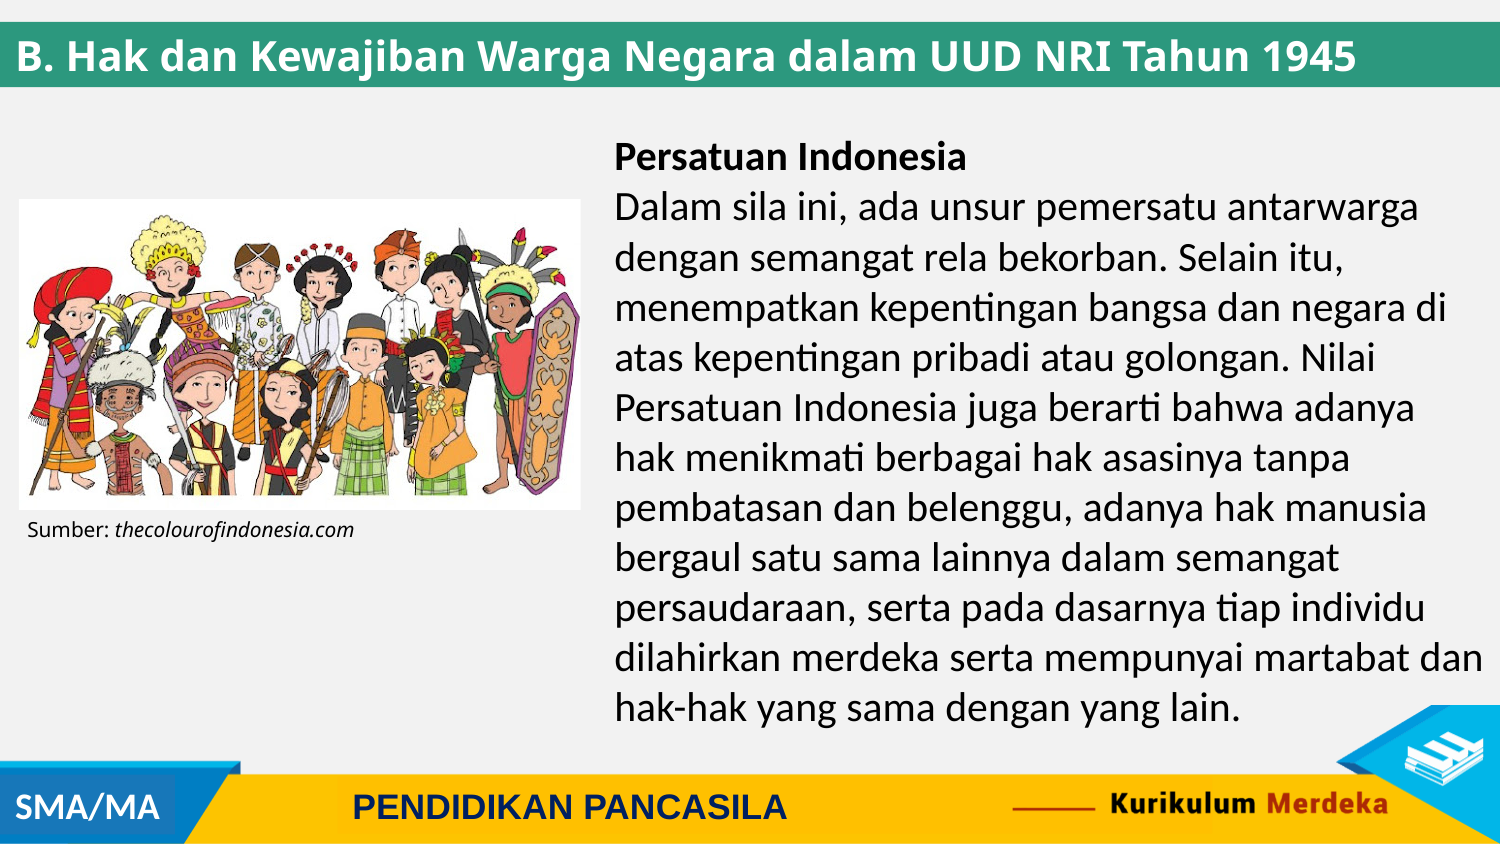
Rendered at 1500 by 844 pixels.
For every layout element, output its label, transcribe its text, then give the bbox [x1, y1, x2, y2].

text_box Sumber: thecolourofindonesia.com [12, 509, 373, 550]
text_box B. Hak dan Kewajiban Warga Negara dalam UUD NRI Tahun 1945 [0, 20, 1500, 89]
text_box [0, 705, 1500, 844]
text_box Persatuan Indonesia Dalam sila ini, ada unsur pemersatu antarwarga dengan semangat rela bekorban. Selain itu, menempatkan kepentingan bangsa dan negara di atas kepentingan pribadi atau golongan. Nilai Persatuan Indonesia juga berarti bahwa adanya hak menikmati berbagai hak asasinya tanpa pembatasan dan belenggu, adanya hak manusia bergaul satu sama lainnya dalam semangat persaudaraan, serta pada dasarnya tiap individu dilahirkan merdeka serta mempunyai martabat dan hak-hak yang sama dengan yang lain. [599, 121, 1500, 705]
picture [18, 199, 581, 510]
